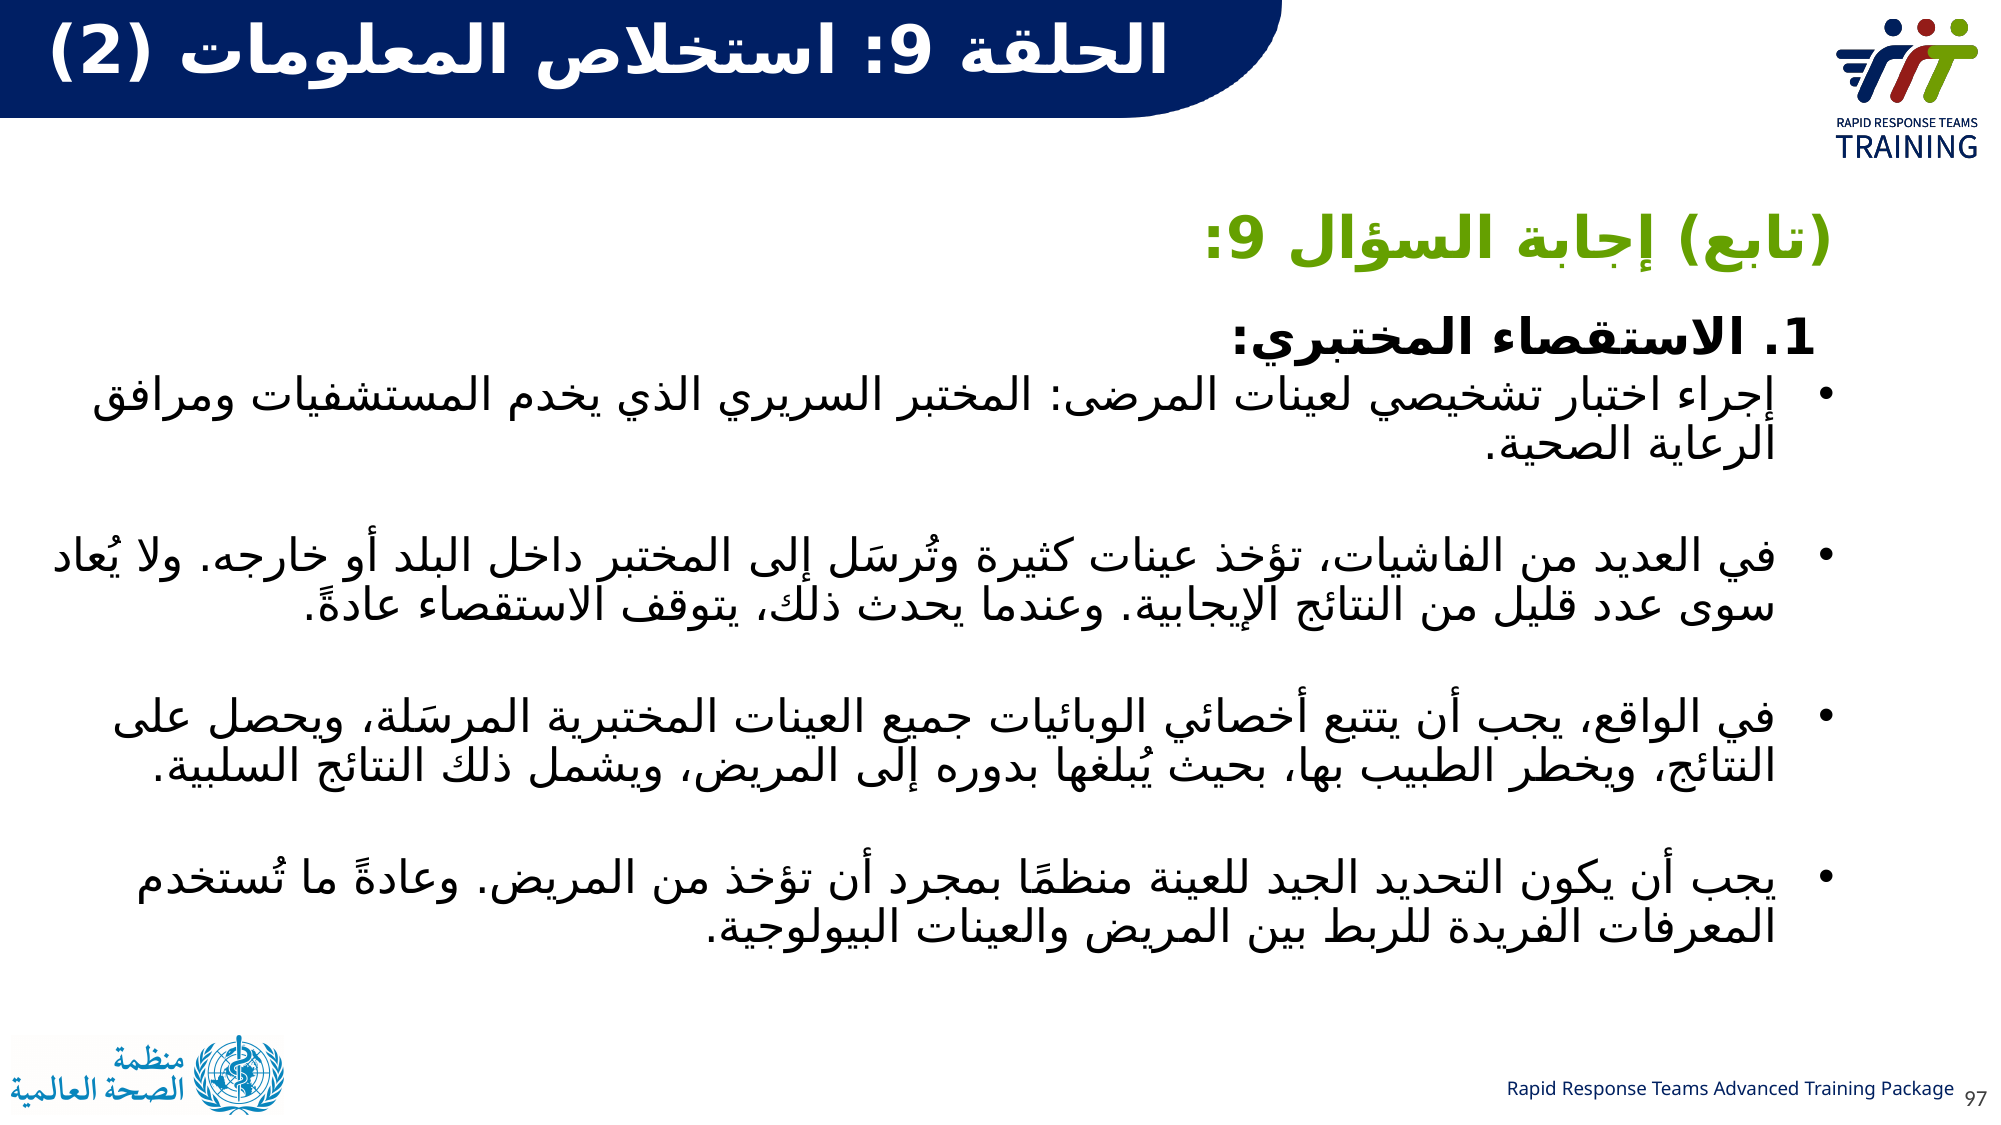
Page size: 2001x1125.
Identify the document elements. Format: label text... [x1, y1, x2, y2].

picture [11, 1035, 284, 1115]
picture [1835, 19, 1978, 167]
list (تابع) إجابة السؤال 9: 1. الاستقصاء المختبري: إجراء اختبار تشخيصي لعينات المرضى: المختبر السريري الذي يخدم المستشفيات ومرافق الرعاية الصحية. في العديد من الفاشيات، تؤخذ عينات كثيرة وتُرسَل إلى المختبر داخل البلد أو خارجه. ولا يُعاد سوى عدد قليل من النتائج الإيجابية. وعندما يحدث ذلك، يتوقف الاستقصاء عادةً. في الواقع، يجب أن يتتبع أخصائي الوبائيات جميع العينات المختبرية المرسَلة، ويحصل على النتائج، ويخطر الطبيب بها، بحيث يُبلغها بدوره إلى المريض، ويشمل ذلك النتائج السلبية. يجب أن يكون التحديد الجيد للعينة منظمًا بمجرد أن تؤخذ من المريض. وعادةً ما تُستخدم المعرفات الفريدة للربط بين المريض والعينات البيولوجية. [41, 200, 1843, 976]
title الحلقة 9: استخلاص المعلومات (2) [0, 0, 1179, 149]
picture [241, 1050, 247, 1059]
picture [1179, 0, 1282, 118]
